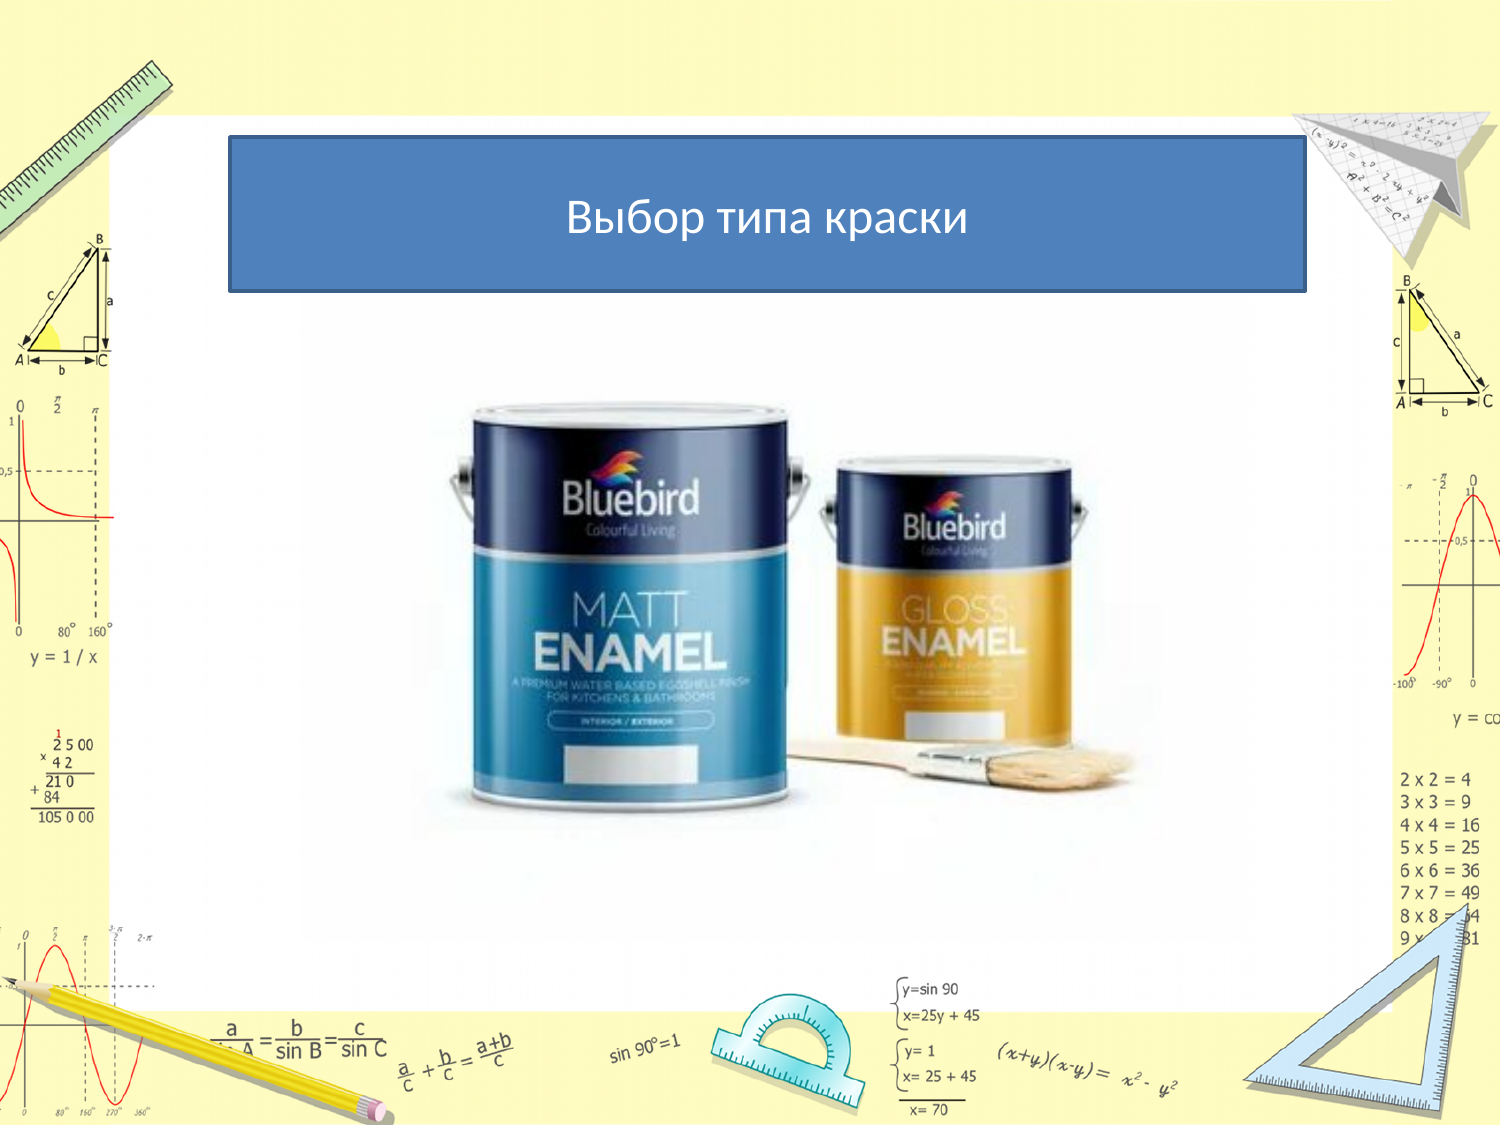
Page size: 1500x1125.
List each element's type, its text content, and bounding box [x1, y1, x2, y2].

picture [0, 0, 1500, 1125]
text_box Выбор типа краски [228, 135, 1307, 293]
